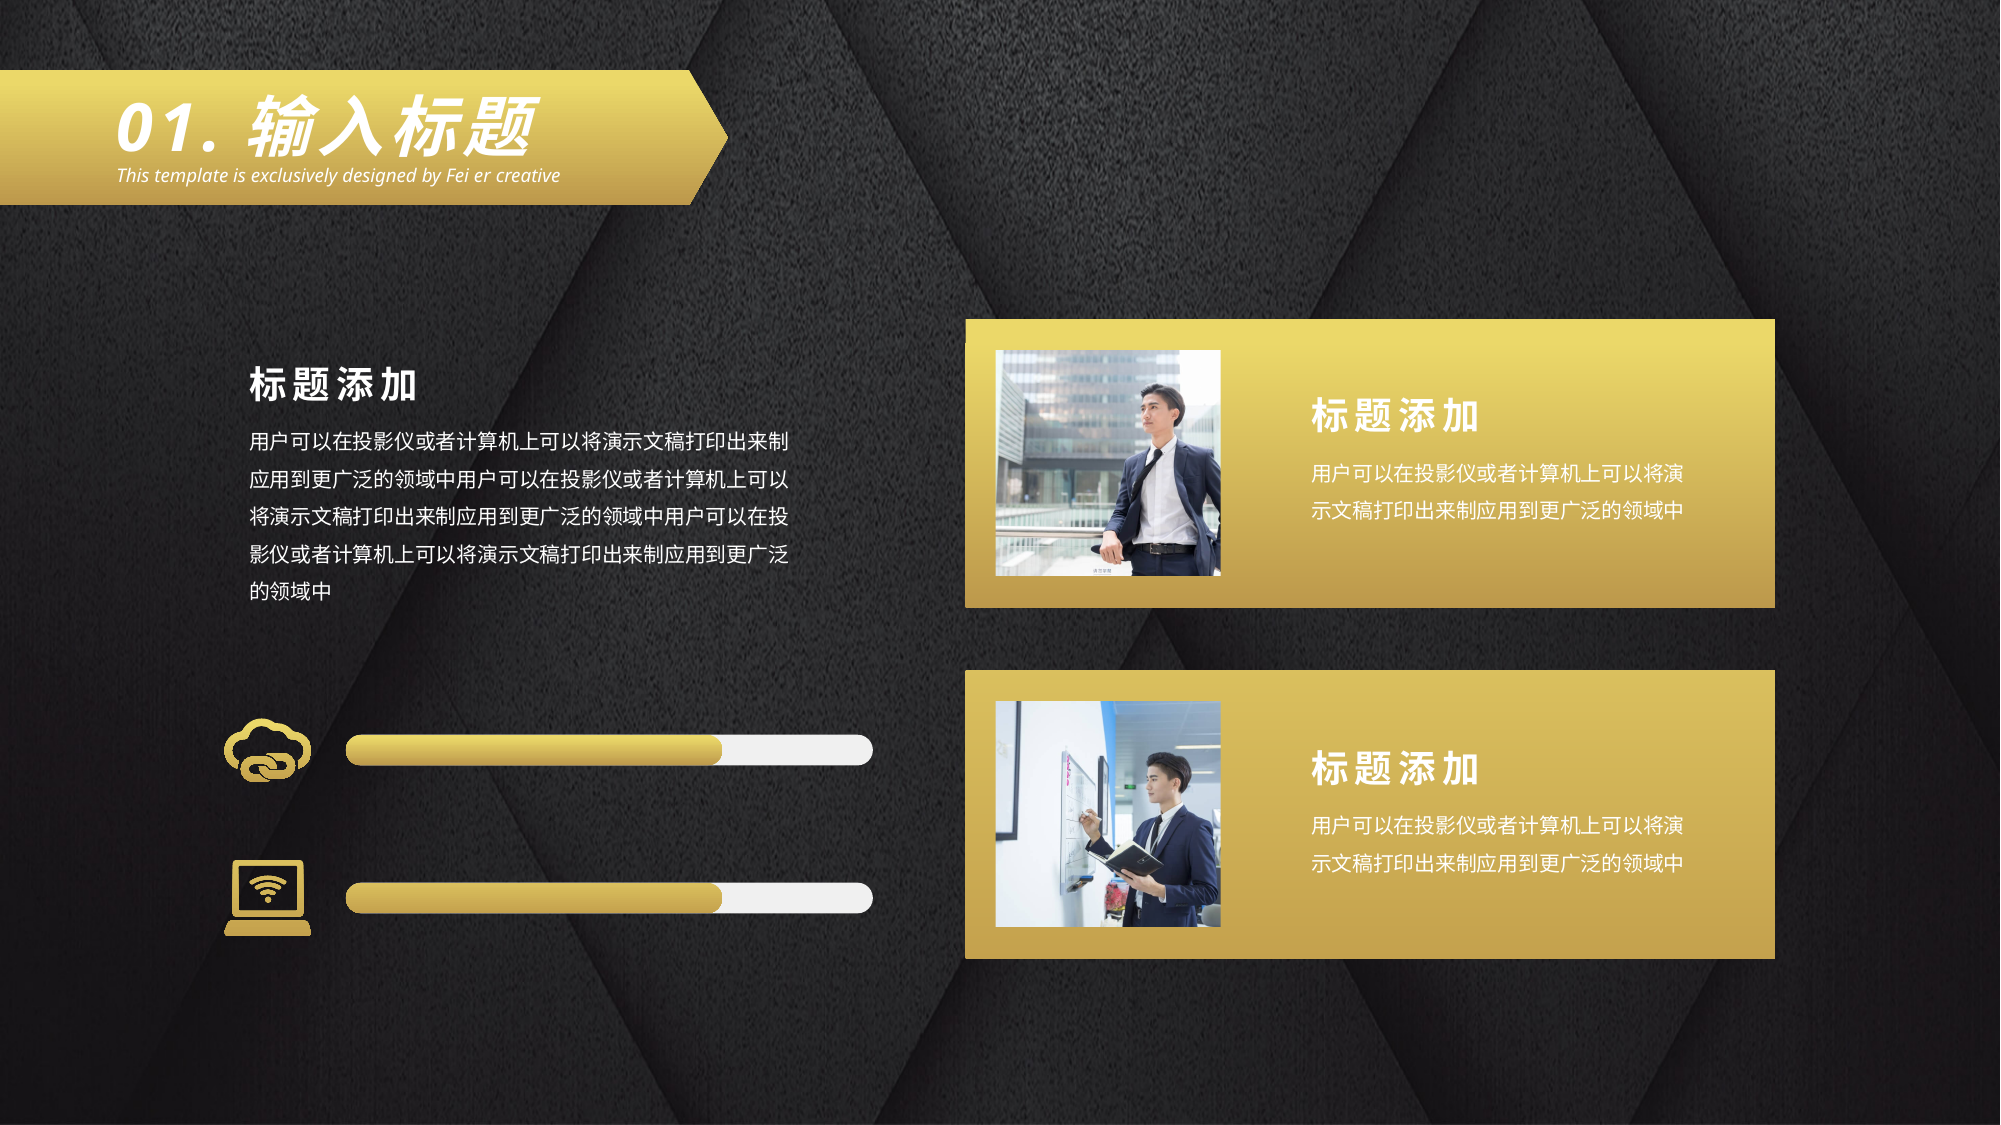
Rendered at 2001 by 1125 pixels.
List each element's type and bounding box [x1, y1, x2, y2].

text_box [234, 353, 807, 690]
text_box [224, 718, 873, 937]
text_box [965, 318, 1775, 608]
picture [0, 0, 2000, 1125]
text_box [0, 69, 728, 206]
text_box [965, 670, 1775, 959]
